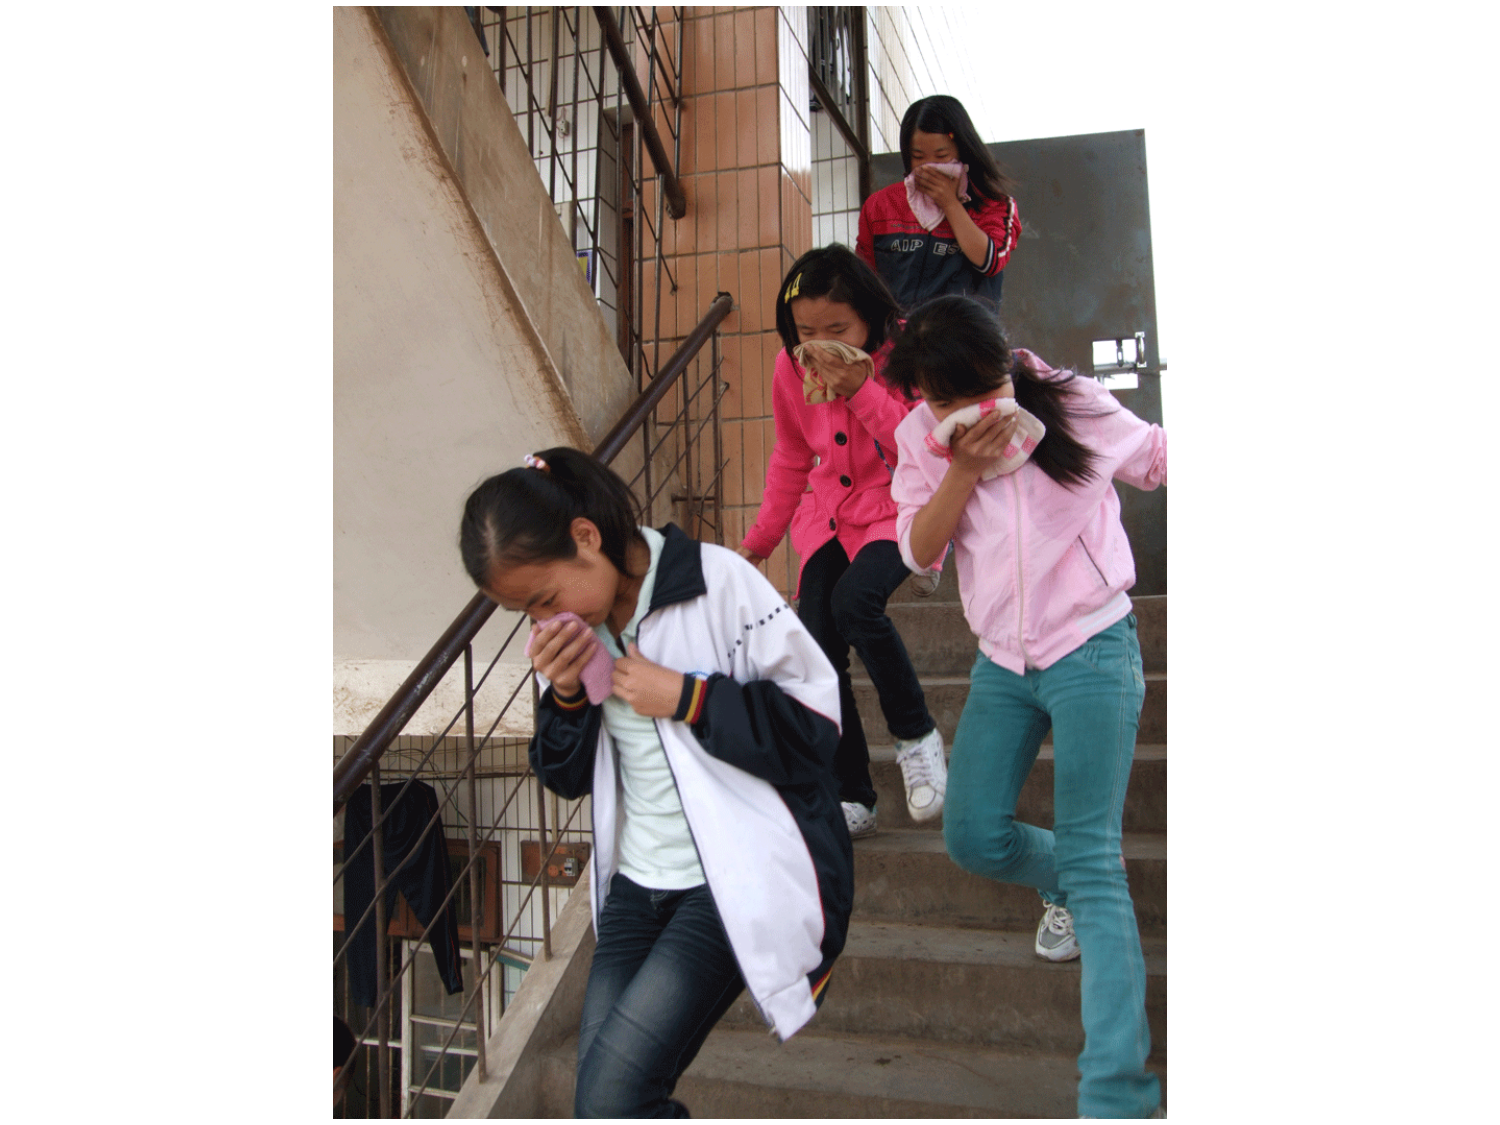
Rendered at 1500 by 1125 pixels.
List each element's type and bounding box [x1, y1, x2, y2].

picture [333, 6, 1167, 1119]
